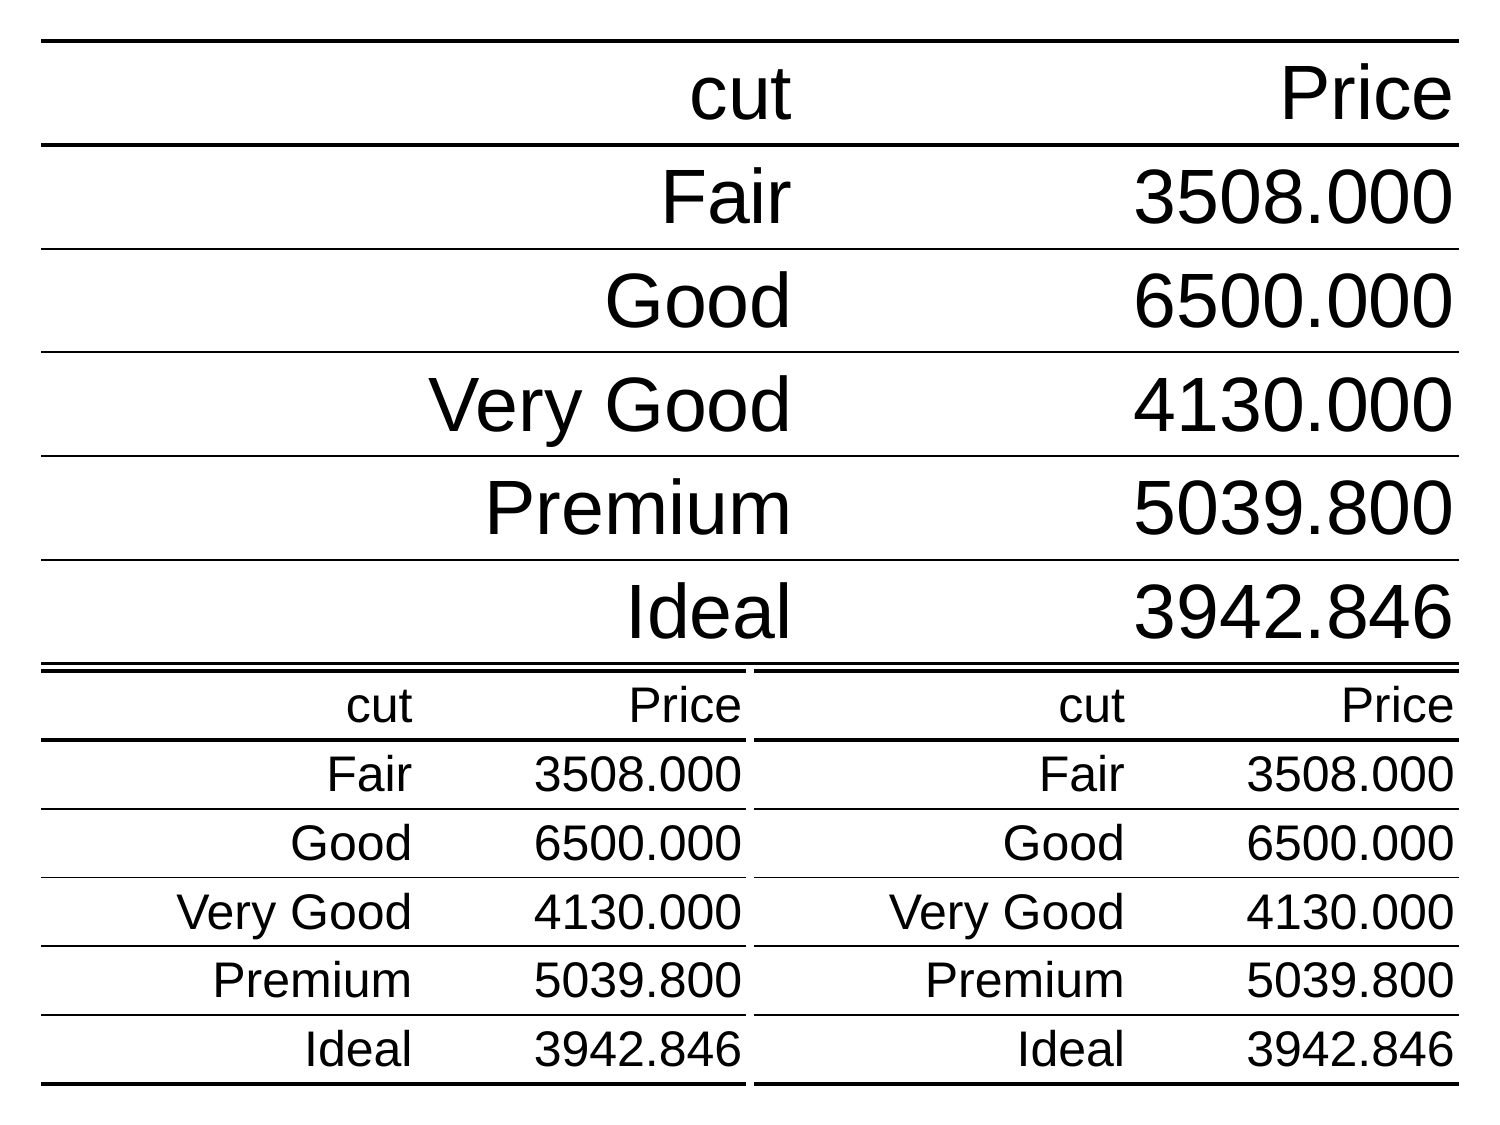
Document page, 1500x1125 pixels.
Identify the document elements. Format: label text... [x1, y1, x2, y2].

table_cell 4130.000 [417, 878, 746, 945]
table_cell Ideal [41, 561, 797, 662]
table_cell 3942.846 [797, 561, 1459, 662]
table_cell Fair [754, 742, 1129, 808]
table_cell Good [41, 810, 417, 877]
table_header cut [754, 673, 1129, 738]
table_cell Good [41, 250, 797, 351]
table_cell Very Good [754, 878, 1129, 945]
table_cell Premium [41, 457, 797, 559]
table_cell Ideal [41, 1016, 417, 1082]
table_cell 3942.846 [1129, 1016, 1459, 1082]
table_cell 6500.000 [797, 250, 1459, 351]
table_cell Very Good [41, 353, 797, 455]
table_header cut [41, 673, 417, 738]
table_cell 5039.800 [1129, 947, 1459, 1014]
table_cell 5039.800 [797, 457, 1459, 559]
table_header Price [417, 673, 746, 738]
table_cell Premium [754, 947, 1129, 1014]
table_cell Good [754, 810, 1129, 877]
table_cell 3508.000 [1129, 742, 1459, 808]
table_cell 4130.000 [1129, 878, 1459, 945]
table_cell Very Good [41, 878, 417, 945]
table_cell 6500.000 [1129, 810, 1459, 877]
table_cell Fair [41, 147, 797, 248]
table_cell Ideal [754, 1016, 1129, 1082]
table_header cut [41, 43, 797, 143]
table_cell 5039.800 [417, 947, 746, 1014]
table_cell 6500.000 [417, 810, 746, 877]
table_cell 4130.000 [797, 353, 1459, 455]
table_cell 3942.846 [417, 1016, 746, 1082]
table_cell Premium [41, 947, 417, 1014]
table_header Price [1129, 673, 1459, 738]
table_cell Fair [41, 742, 417, 808]
table_cell 3508.000 [797, 147, 1459, 248]
table_header Price [797, 43, 1459, 143]
table_cell 3508.000 [417, 742, 746, 808]
